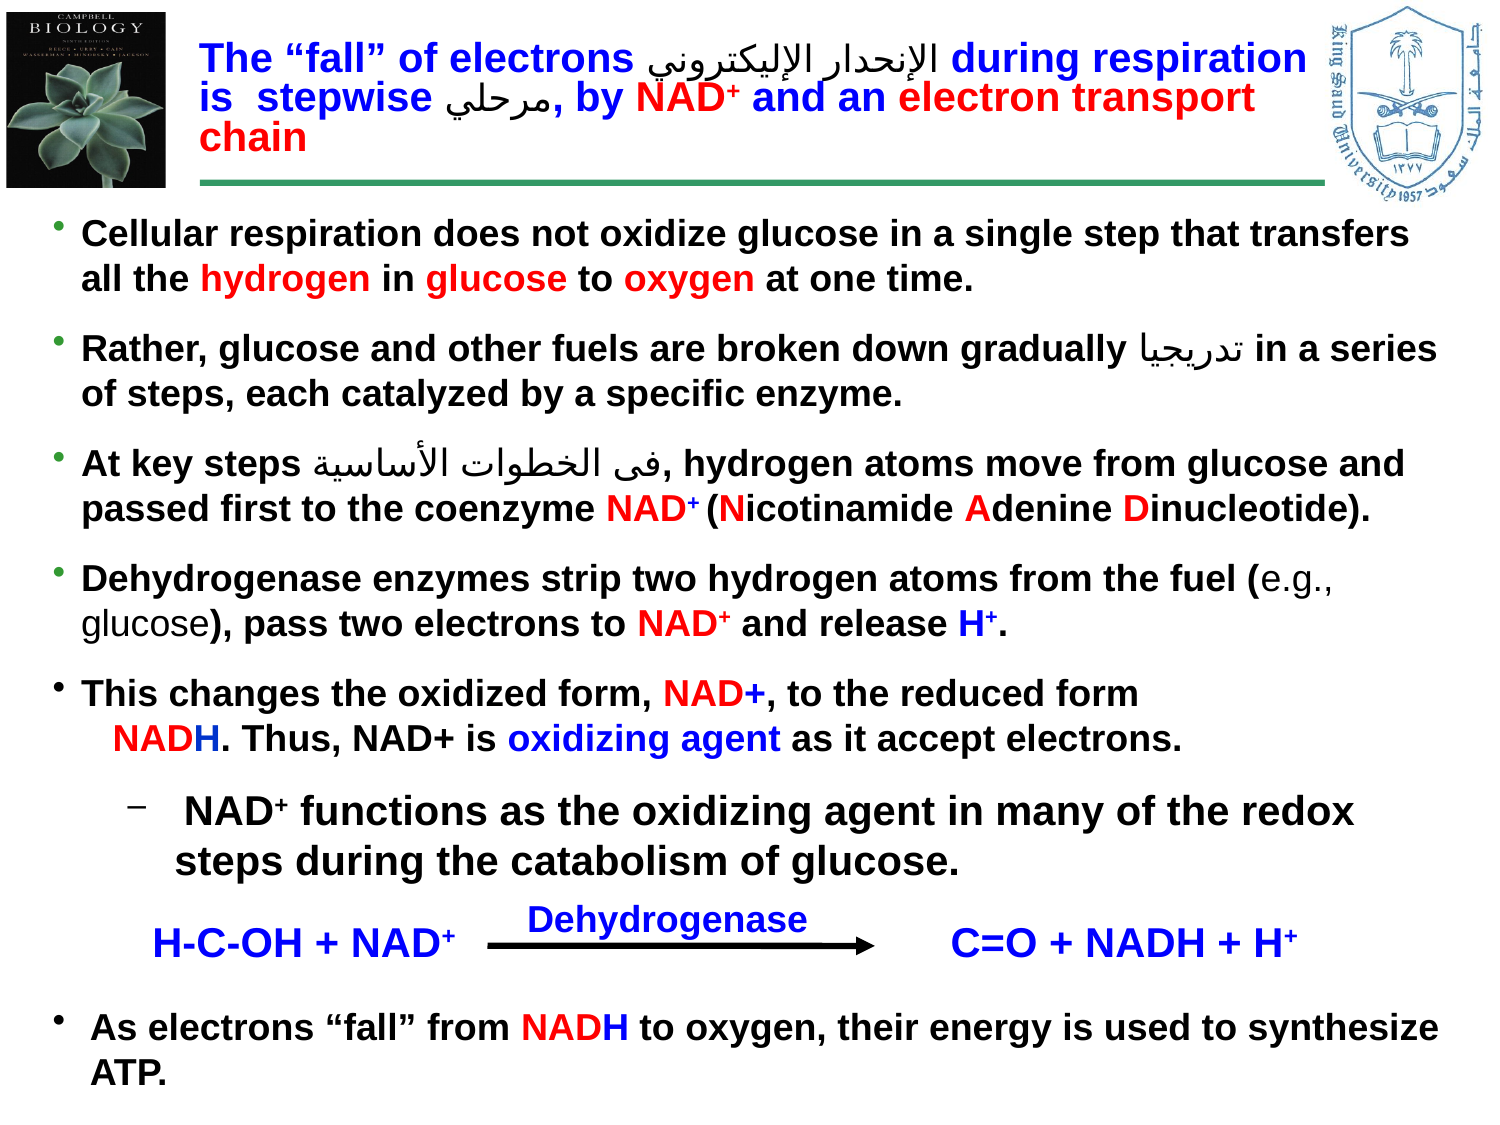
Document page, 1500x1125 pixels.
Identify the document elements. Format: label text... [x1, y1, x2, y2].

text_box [137, 887, 1363, 974]
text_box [5, 0, 1488, 209]
list Cellular respiration does not oxidize glucose in a single step that transfers all the hydrogen in glucose to oxygen at one time. Rather, glucose and other fuels are broken down gradually تدريجيا in a series of steps, each catalyzed by a specific enzyme. At key steps فى الخطوات الأساسية, hydrogen atoms move from glucose and passed first to the coenzyme NAD+ (Nicotinamide Adenine Dinucleotide). Dehydrogenase enzymes strip two hydrogen atoms from the fuel (e.g., glucose), pass two electrons to NAD+ and release H+. This changes the oxidized form, NAD+, to the reduced form NADH. Thus, NAD+ is oxidizing agent as it accept electrons. NAD+ functions as the oxidizing agent in many of the redox steps during the catabolism of glucose. As electrons “fall” from NADH to oxygen, their energy is used to synthesize ATP. [37, 216, 1463, 1101]
